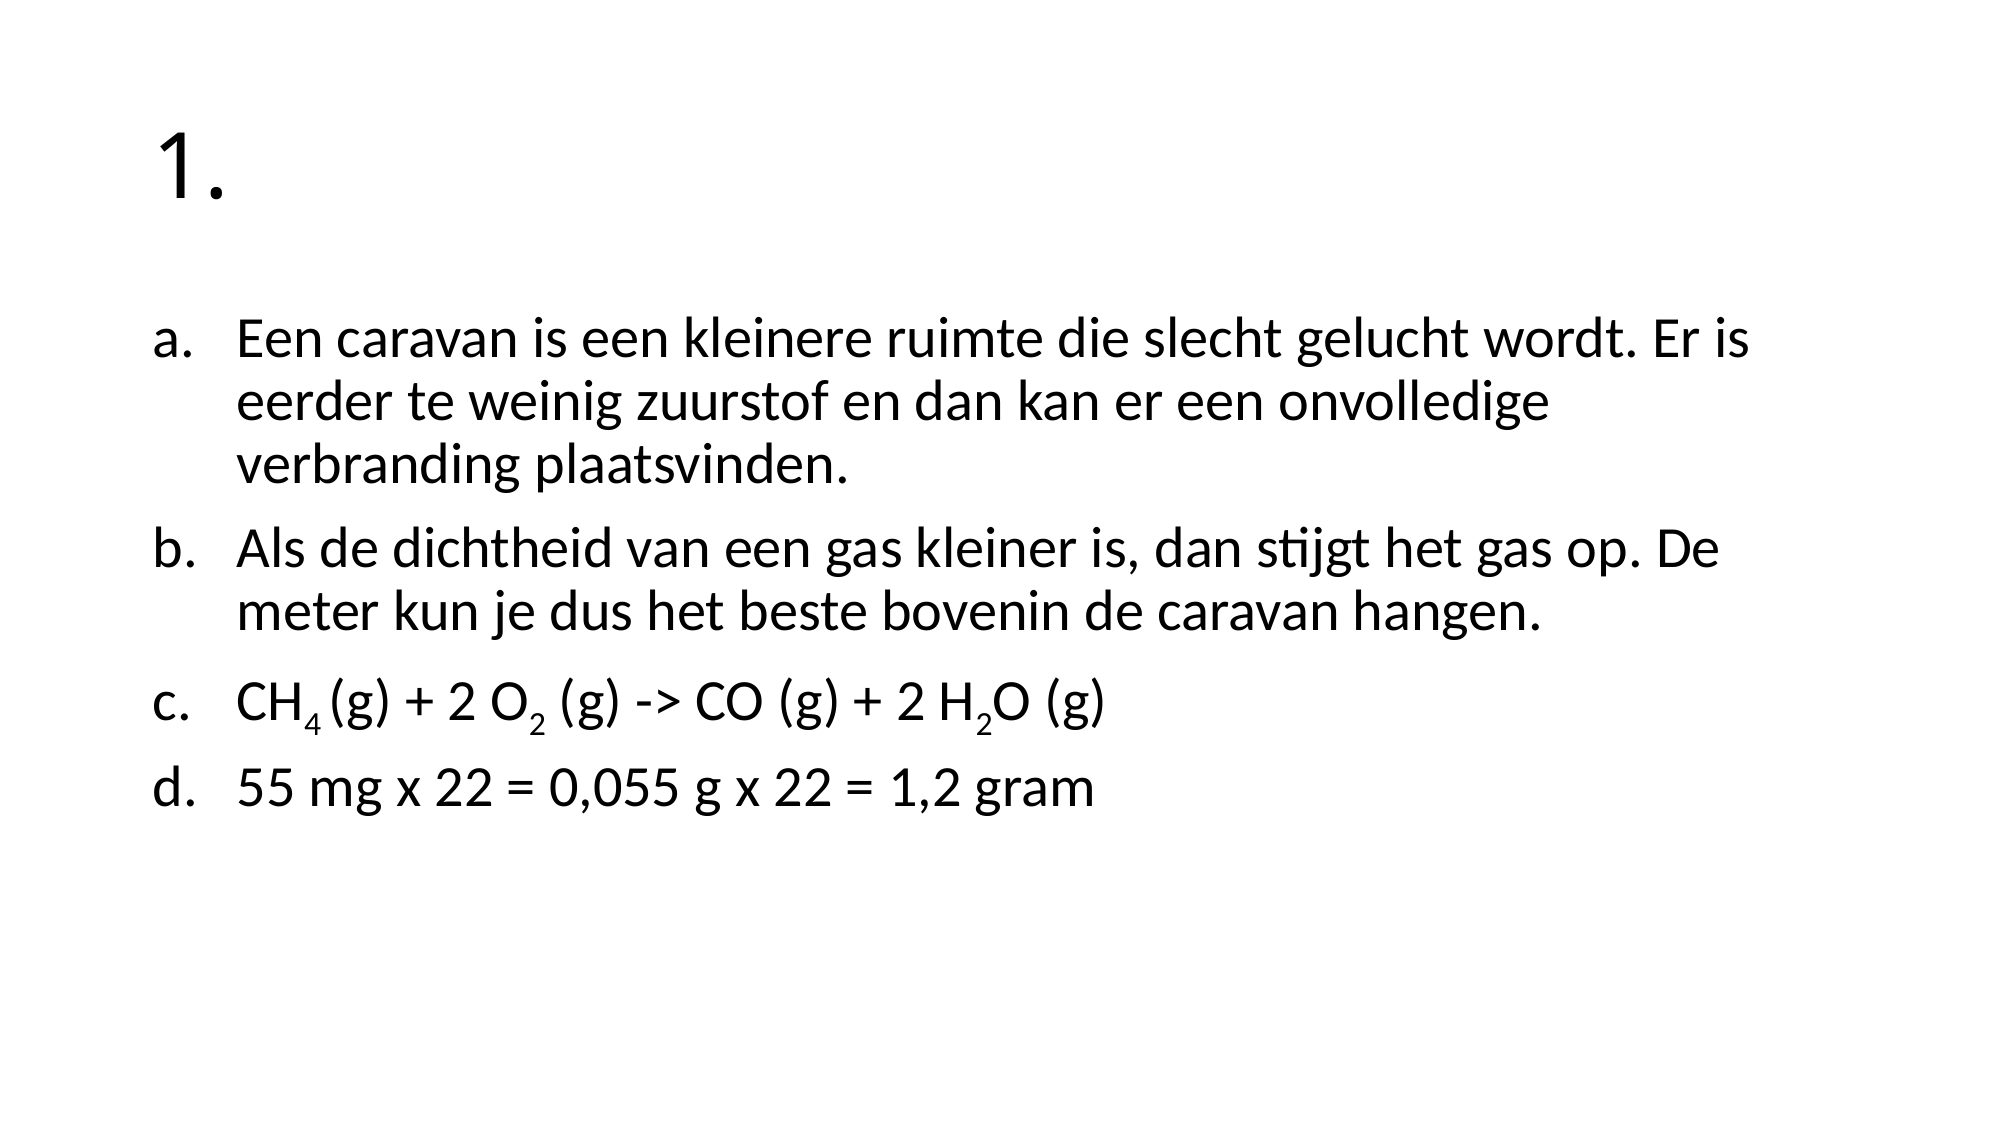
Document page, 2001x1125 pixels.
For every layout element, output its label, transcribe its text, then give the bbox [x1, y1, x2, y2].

list Een caravan is een kleinere ruimte die slecht gelucht wordt. Er is eerder te weinig zuurstof en dan kan er een onvolledige verbranding plaatsvinden. Als de dichtheid van een gas kleiner is, dan stijgt het gas op. De meter kun je dus het beste bovenin de caravan hangen. CH4 (g) + 2 O2 (g) -> CO (g) + 2 H2O (g) 55 mg x 22 = 0,055 g x 22 = 1,2 gram [137, 299, 1863, 1014]
title 1. [137, 59, 1863, 278]
